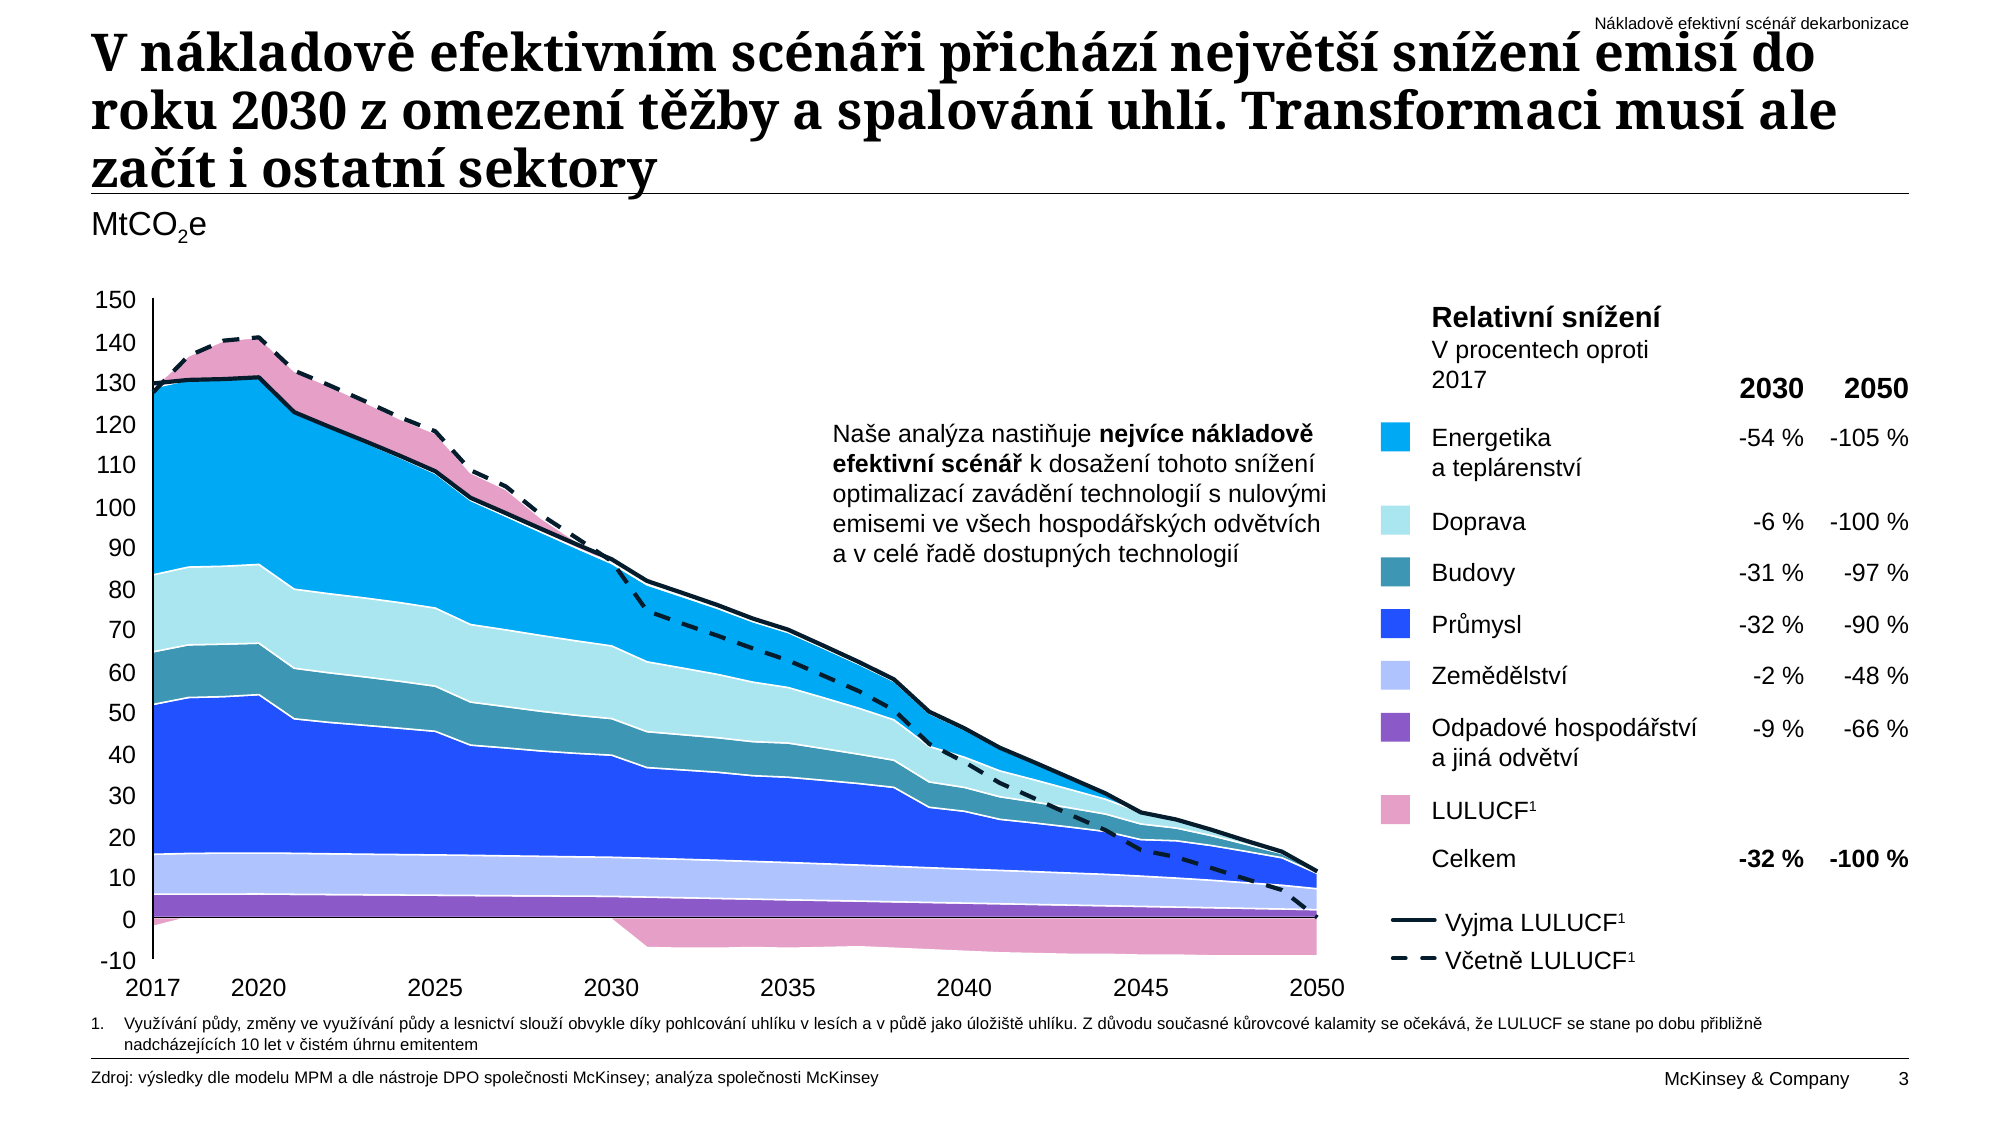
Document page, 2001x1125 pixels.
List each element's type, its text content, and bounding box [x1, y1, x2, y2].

text_box 90 [108, 531, 137, 562]
text_box -66 % [1826, 711, 1910, 743]
text_box 130 [95, 366, 137, 397]
text_box [1380, 794, 1411, 825]
text_box 2035 [759, 973, 817, 1002]
text_box -31 % [1722, 556, 1805, 588]
text_box 1. Využívání půdy, změny ve využívání půdy a lesnictví slouží obvykle díky pohlcování uhlíku v lesích a v půdě jako úložiště uhlíku. Z důvodu současné kůrovcové kalamity se očekává, že LULUCF se stane po dobu přibližně nadcházejících 10 let v čistém úhrnu emitentem [90, 1013, 1881, 1054]
text_box [1380, 505, 1411, 536]
text_box 2045 [1112, 973, 1170, 1002]
text_box -54 % [1722, 421, 1805, 453]
text_box -32 % [1722, 608, 1805, 639]
text_box -90 % [1826, 608, 1910, 639]
text_box Odpadové hospodářství a jiná odvětví [1431, 711, 1701, 773]
chart [139, 284, 1332, 973]
list Nákladově efektivní scénář dekarbonizace [1174, 12, 1910, 34]
text_box 100 [95, 486, 137, 521]
text_box Zemědělství [1431, 659, 1701, 691]
text_box 2050 [1288, 967, 1346, 1002]
text_box Relativní snížení V procentech oproti 2017 [1431, 298, 1700, 394]
text_box 30 [108, 779, 137, 810]
text_box Průmysl [1431, 608, 1701, 639]
text_box Energetika a teplárenství [1431, 421, 1701, 483]
text_box -32 % [1722, 842, 1805, 874]
text_box 2025 [406, 973, 464, 1002]
text_box -100 % [1826, 504, 1910, 536]
text_box 20 [108, 817, 137, 852]
text_box [1380, 422, 1411, 452]
text_box -105 % [1826, 421, 1910, 453]
text_box [1380, 557, 1411, 587]
text_box Celkem [1431, 842, 1700, 873]
text_box 40 [108, 734, 137, 769]
text_box -6 % [1722, 504, 1805, 536]
text_box 2030 [1722, 369, 1805, 405]
text_box 10 [108, 861, 137, 892]
text_box Budovy [1431, 556, 1701, 588]
text_box 2040 [935, 973, 994, 1002]
text_box Zdroj: výsledky dle modelu MPM a dle nástroje DPO společnosti McKinsey; analýza společnosti McKinsey [90, 1066, 1285, 1087]
text_box 150 [95, 283, 137, 314]
text_box Včetně LULUCF1 [1445, 944, 1636, 975]
text_box 2050 [1827, 369, 1910, 405]
text_box LULUCF1 [1431, 794, 1701, 826]
subtitle MtCO2e [91, 202, 1909, 248]
text_box Doprava [1431, 504, 1701, 536]
text_box 120 [95, 404, 137, 439]
text_box [1380, 712, 1411, 743]
text_box [1380, 608, 1411, 639]
text_box -48 % [1826, 659, 1910, 691]
text_box 60 [108, 652, 137, 687]
text_box Vyjma LULUCF1 [1445, 906, 1627, 937]
title V nákladově efektivním scénáři přichází největší snížení emisí do roku 2030 z omezení těžby a spalování uhlí. Transformaci musí ale začít i ostatní sektory [91, 79, 1909, 200]
text_box -97 % [1826, 556, 1910, 588]
text_box 2017 [124, 967, 182, 1002]
text_box 110 [96, 448, 137, 479]
text_box 80 [108, 569, 137, 604]
text_box -10 [100, 944, 137, 975]
text_box 70 [108, 614, 137, 644]
text_box 140 [95, 321, 137, 356]
text_box 50 [108, 696, 137, 727]
text_box -2 % [1722, 659, 1805, 691]
text_box 2030 [582, 973, 641, 1002]
text_box [1380, 660, 1411, 691]
text_box -100 % [1826, 842, 1910, 874]
text_box -9 % [1722, 711, 1805, 743]
text_box 2020 [230, 973, 288, 1002]
text_box 0 [122, 899, 137, 934]
